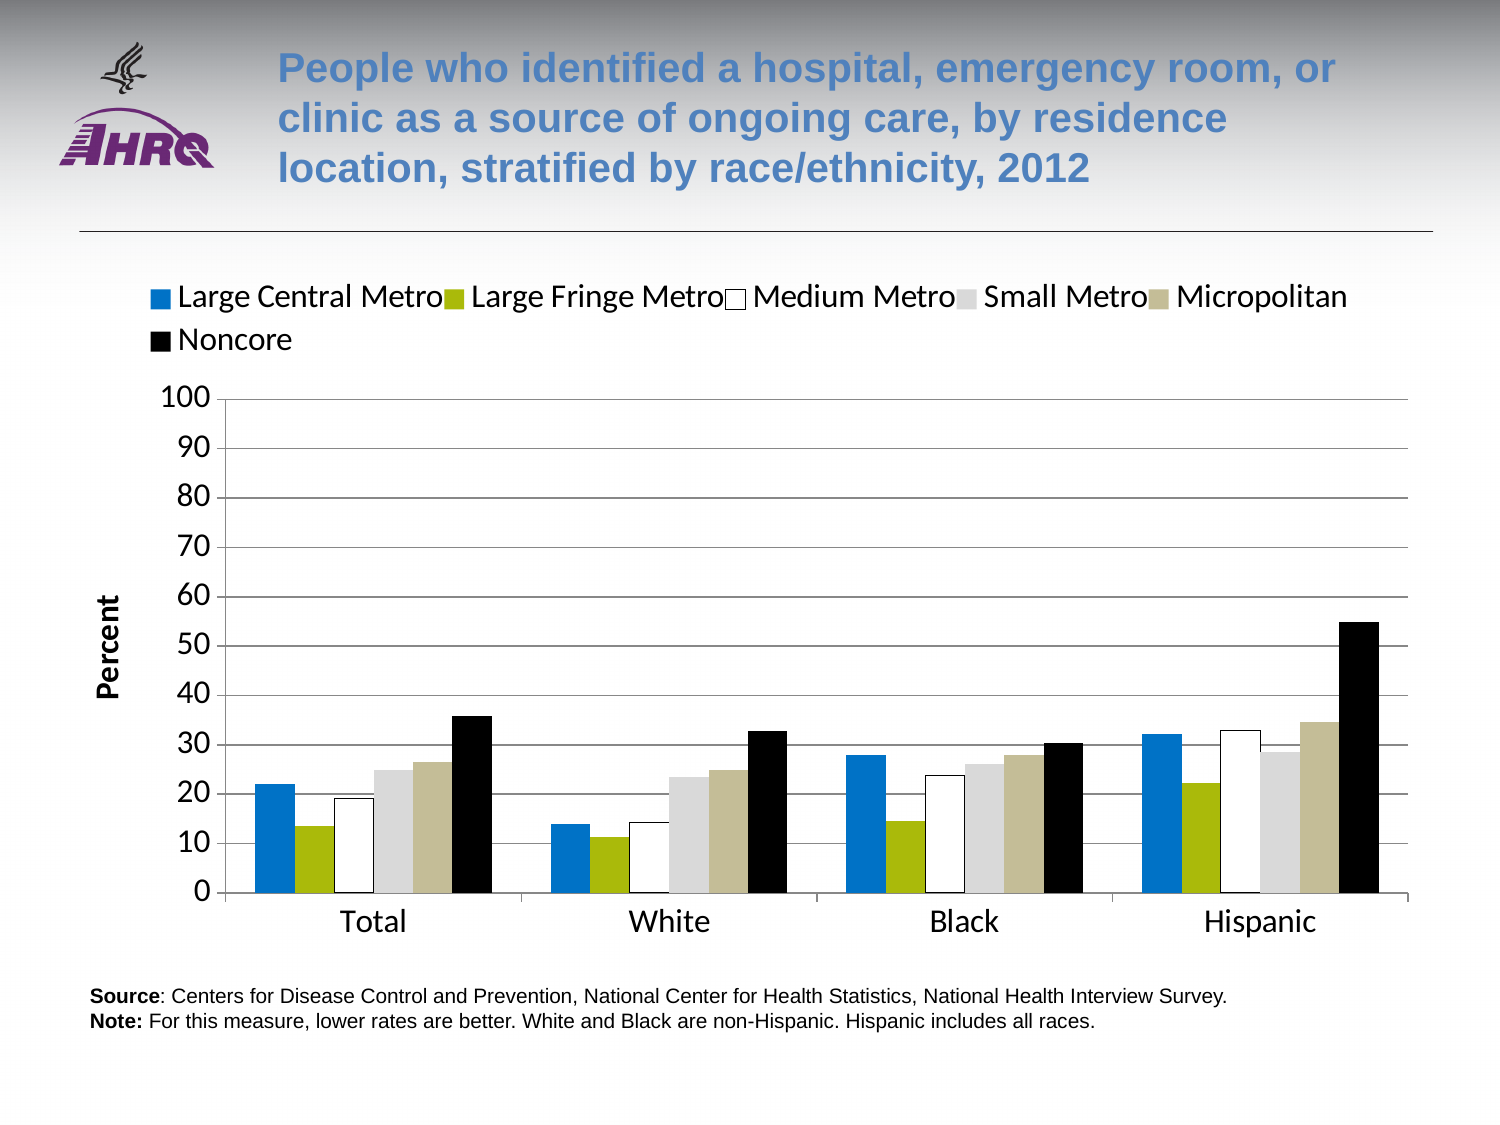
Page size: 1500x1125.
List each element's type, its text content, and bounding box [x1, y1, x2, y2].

text_box Source: Centers for Disease Control and Prevention, National Center for Health Statistics, National Health Interview Survey. Note: For this measure, lower rates are better. White and Black are non-Hispanic. Hispanic includes all races. [74, 974, 1425, 1040]
chart [74, 239, 1426, 961]
picture [0, 0, 1500, 1125]
title People who identified a hospital, emergency room, or clinic as a source of ongoing care, by residence location, stratified by race/ethnicity, 2012 [262, 45, 1425, 188]
